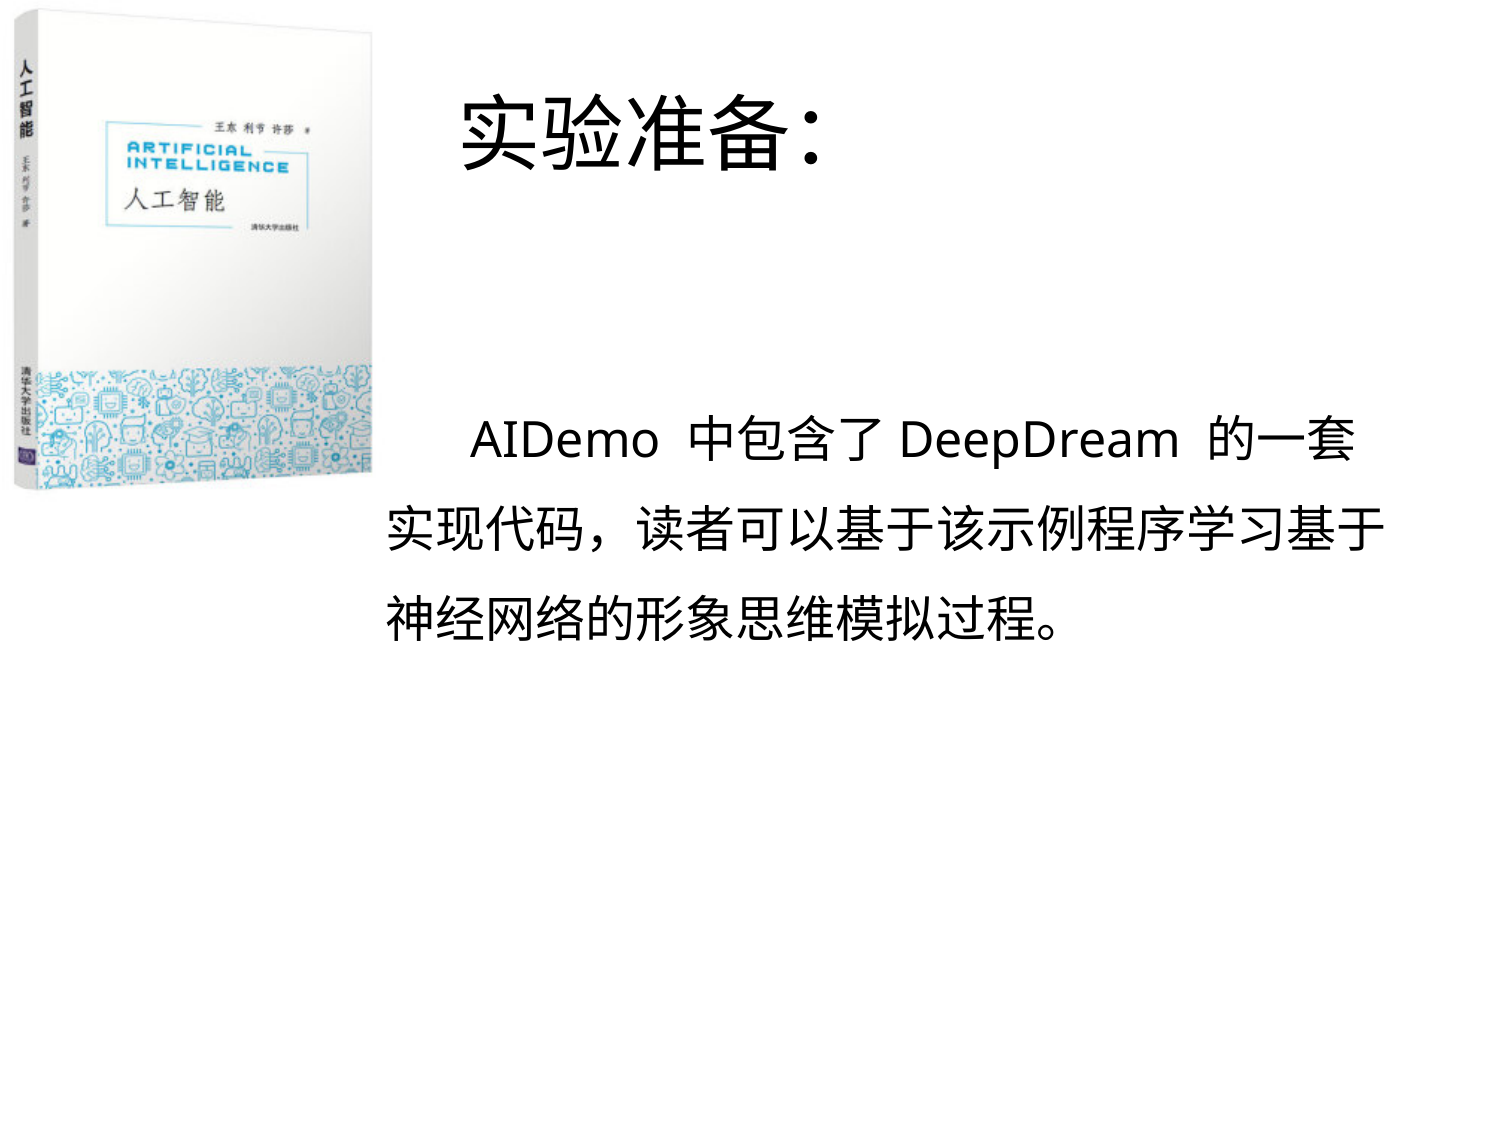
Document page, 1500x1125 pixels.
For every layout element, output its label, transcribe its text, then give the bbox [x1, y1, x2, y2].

text_box AIDemo 中包含了DeepDream 的一套实现代码，读者可以基于该示例程序学习基于神经网络的形象思维模拟过程。 [371, 369, 1412, 655]
picture [0, 0, 441, 510]
text_box 实验准备： [443, 73, 890, 189]
